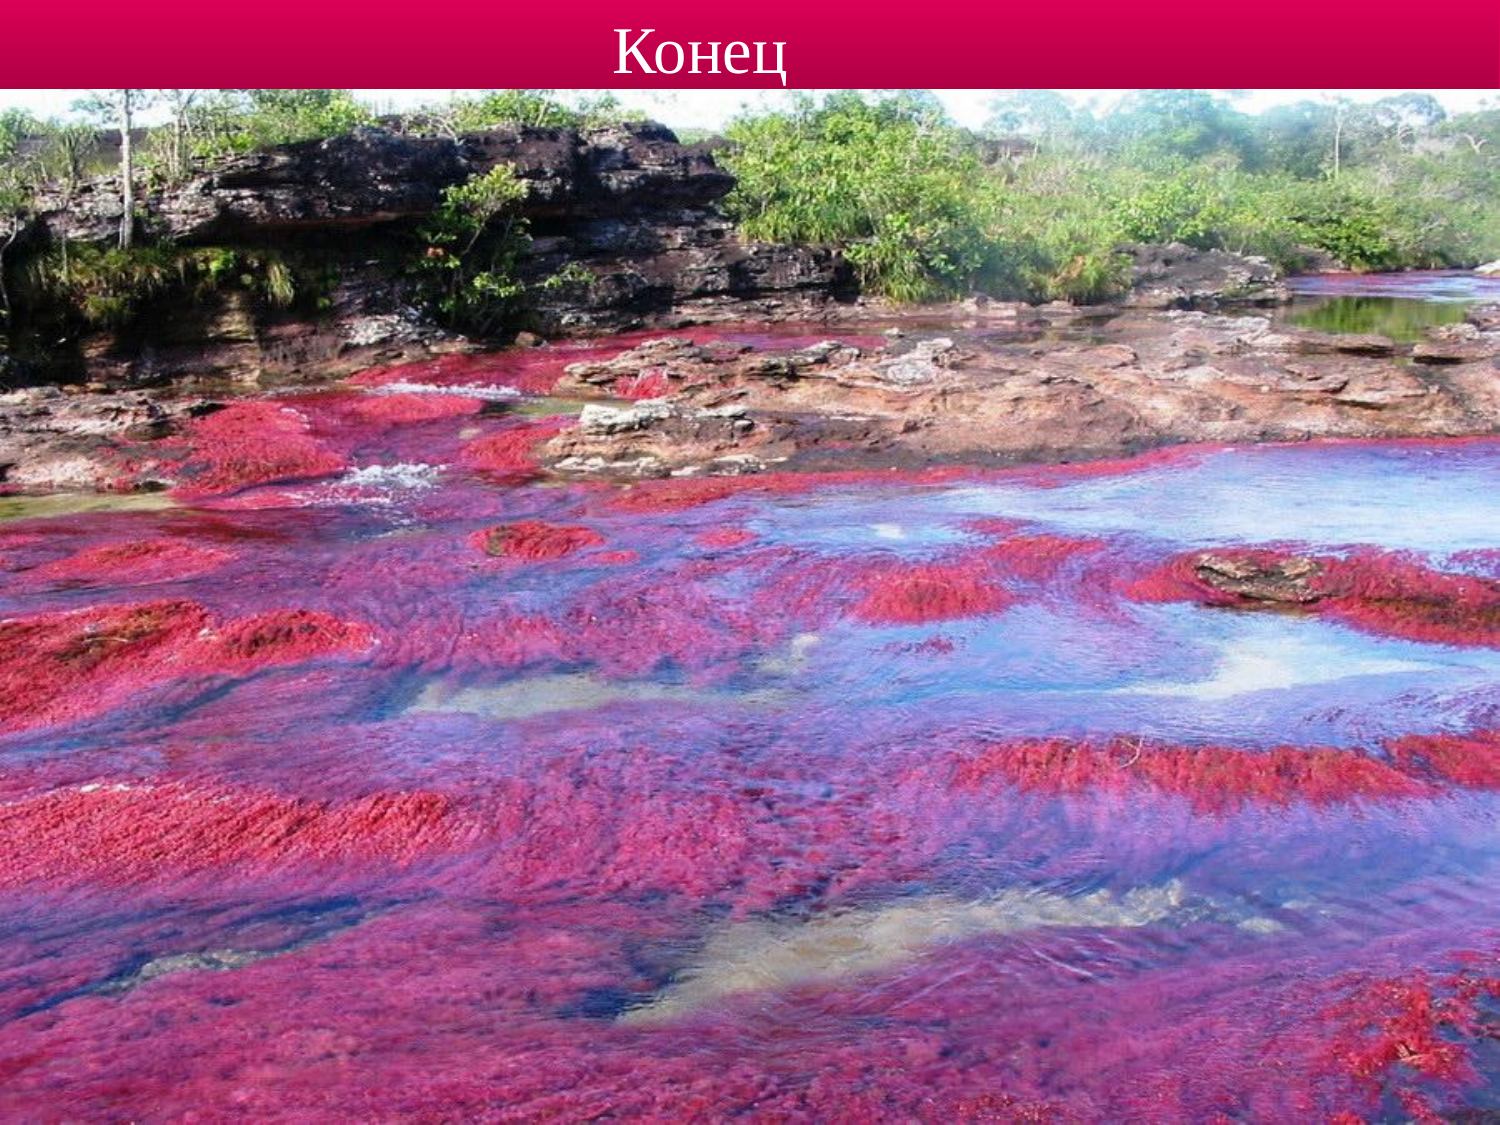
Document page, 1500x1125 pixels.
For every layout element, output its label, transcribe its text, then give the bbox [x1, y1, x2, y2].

picture [0, 89, 1500, 1125]
text_box Конец [0, 0, 1500, 89]
